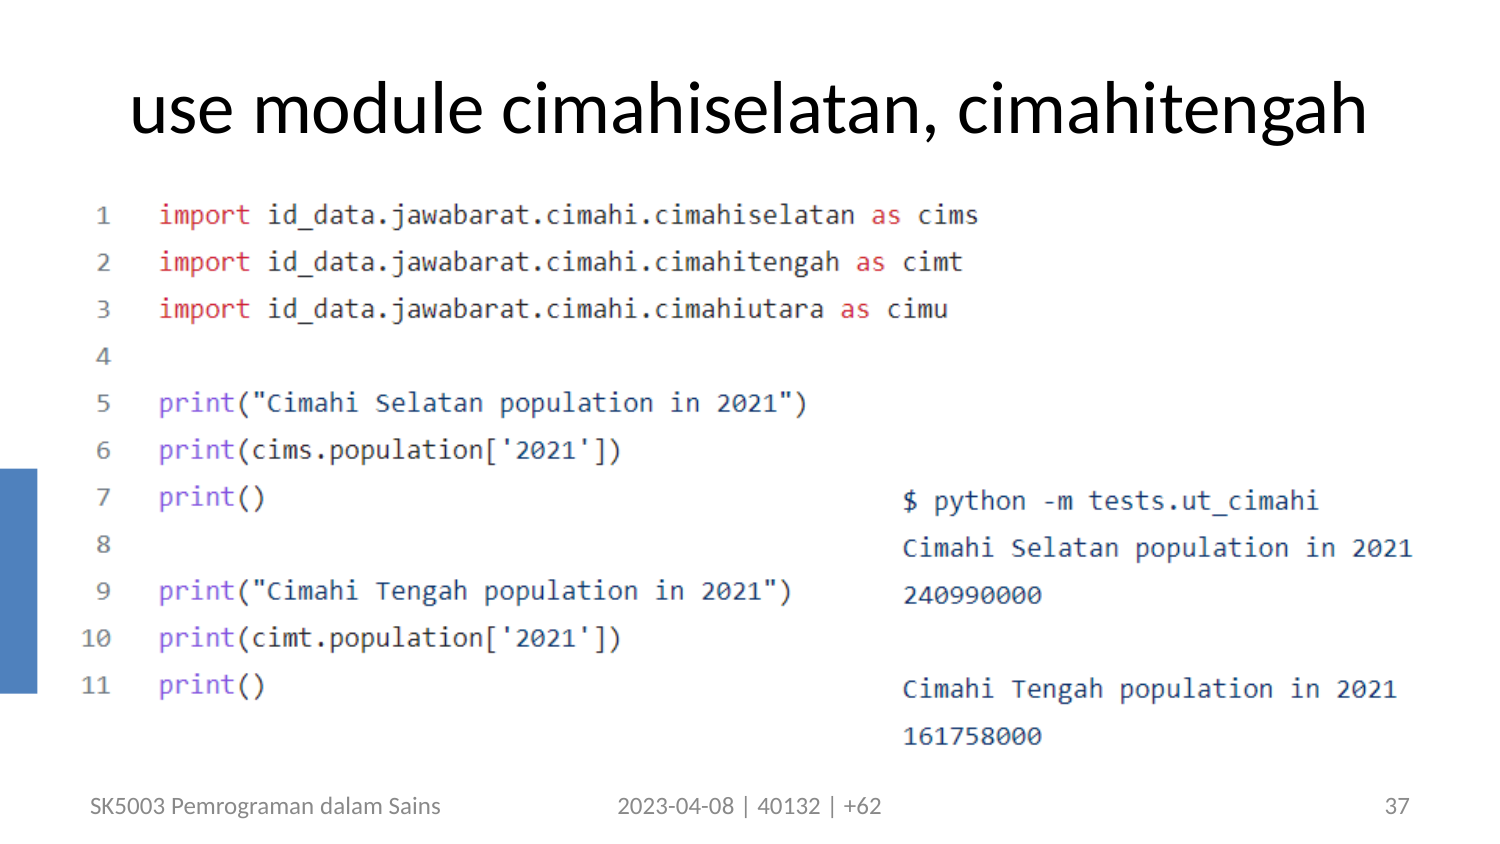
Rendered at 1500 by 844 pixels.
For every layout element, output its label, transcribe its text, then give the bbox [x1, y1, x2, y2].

title use module cimahiselatan, cimahitengah [74, 33, 1426, 175]
slide_number 37 [1074, 782, 1425, 827]
footer 2023-04-08 | 40132 | +62 [512, 782, 988, 827]
picture [71, 196, 1425, 756]
slide_number SK5003 Pemrograman dalam Sains [75, 782, 463, 827]
